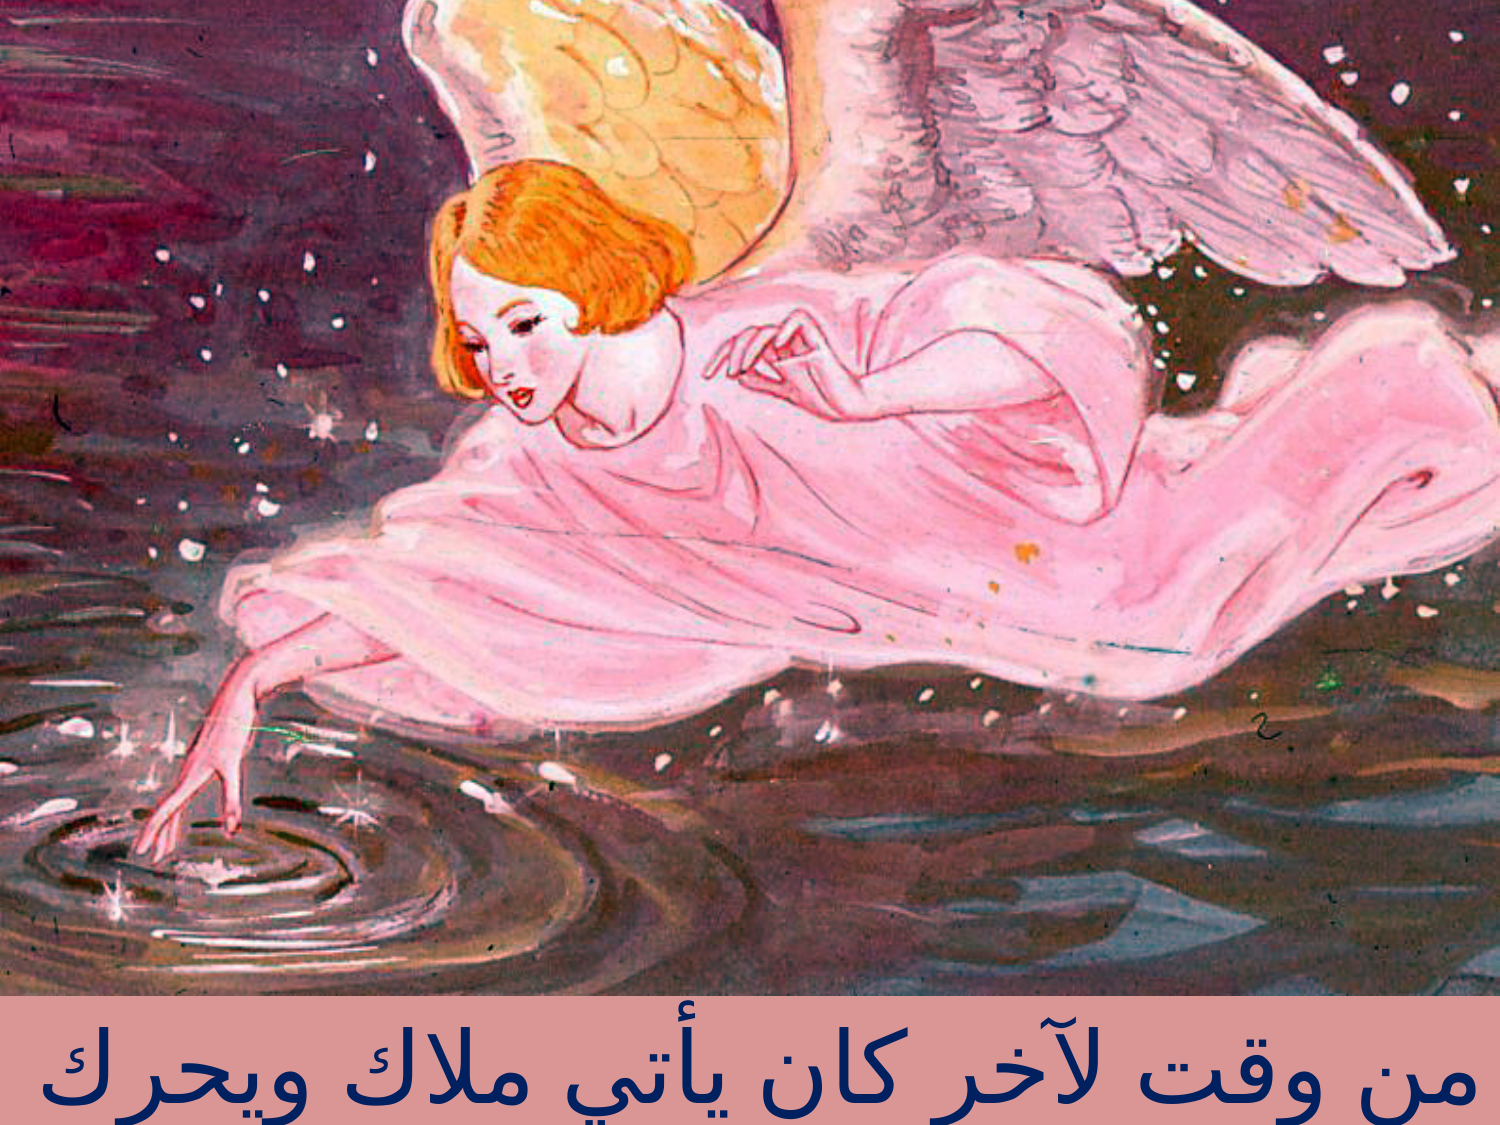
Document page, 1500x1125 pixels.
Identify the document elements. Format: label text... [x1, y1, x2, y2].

text_box من وقت لآخر كان يأتي ملاك ويحرك الماء [0, 1004, 1500, 1125]
picture [0, 0, 1500, 997]
